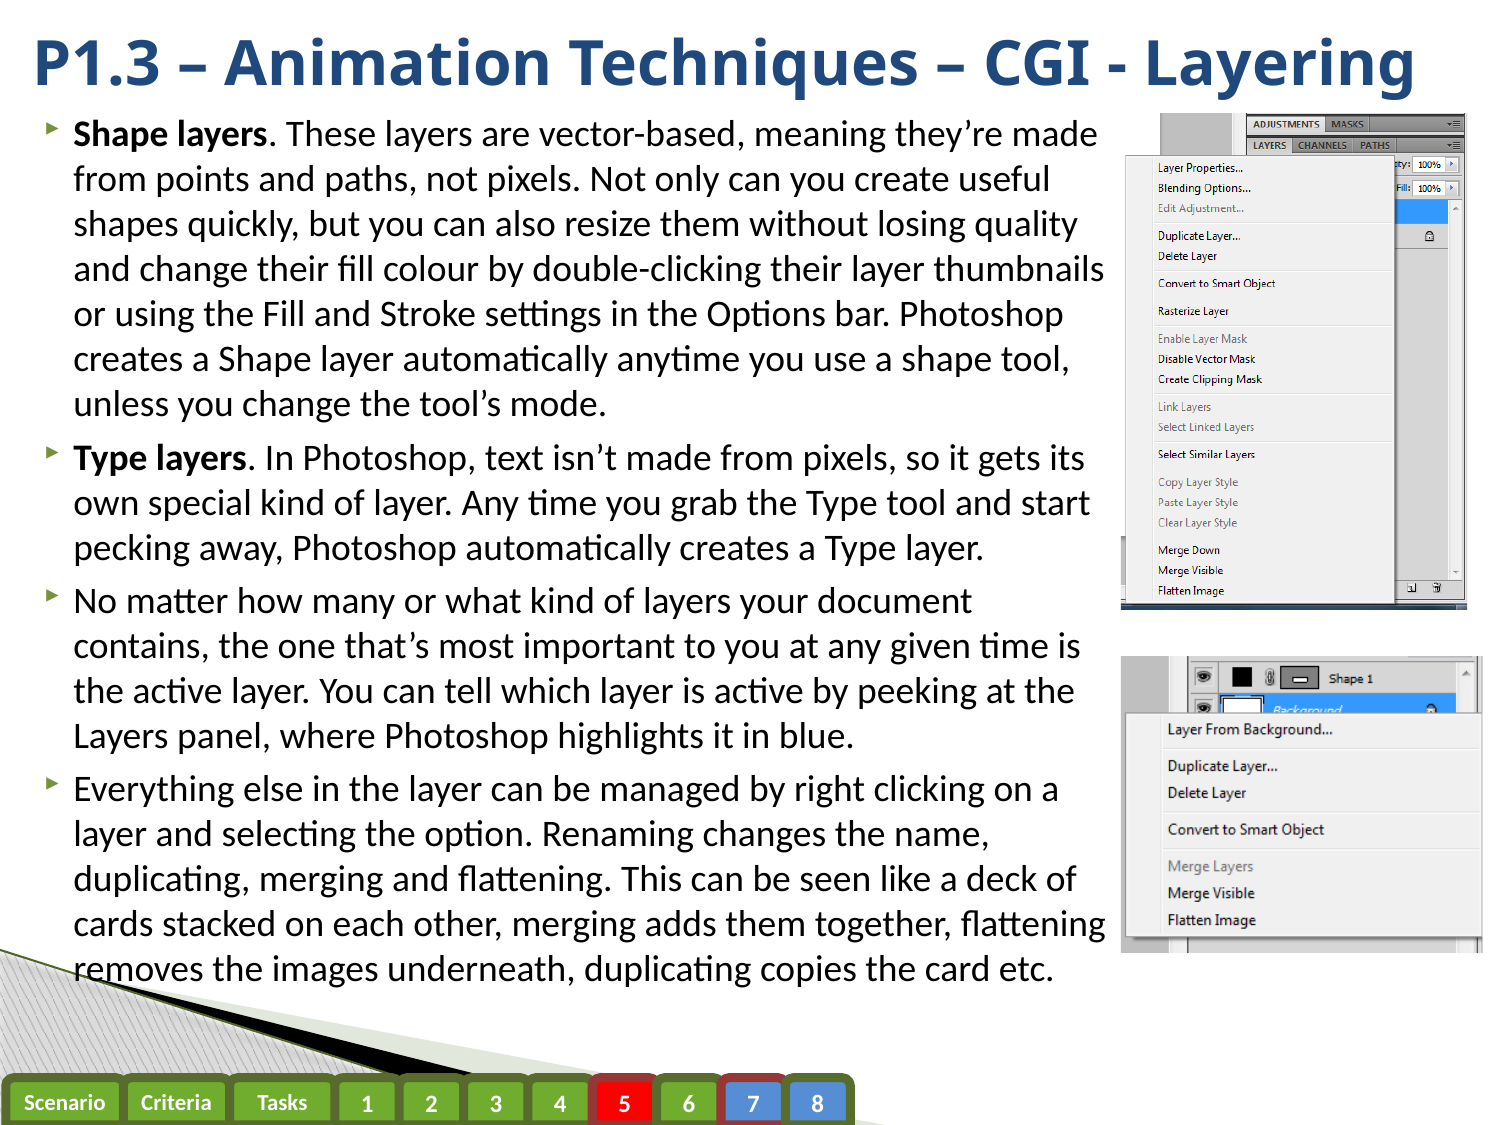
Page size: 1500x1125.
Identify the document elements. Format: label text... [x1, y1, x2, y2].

picture [1120, 656, 1483, 953]
list Shape layers. These layers are vector-based, meaning they’re made from points and paths, not pixels. Not only can you create useful shapes quickly, but you can also resize them without losing quality and change their fill colour by double-clicking their layer thumbnails or using the Fill and Stroke settings in the Options bar. Photoshop creates a Shape layer automatically anytime you use a shape tool, unless you change the tool’s mode. Type layers. In Photoshop, text isn’t made from pixels, so it gets its own special kind of layer. Any time you grab the Type tool and start pecking away, Photoshop automatically creates a Type layer. No matter how many or what kind of layers your document contains, the one that’s most important to you at any given time is the active layer. You can tell which layer is active by peeking at the Layers panel, where Photoshop highlights it in blue. Everything else in the layer can be managed by right clicking on a layer and selecting the option. Renaming changes the name, duplicating, merging and flattening. This can be seen like a deck of cards stacked on each other, merging adds them together, flattening removes the images underneath, duplicating copies the card etc. [29, 102, 1128, 1035]
text_box P1.3 – Animation Techniques – CGI - Layering [17, 19, 1471, 102]
picture [1120, 113, 1468, 610]
